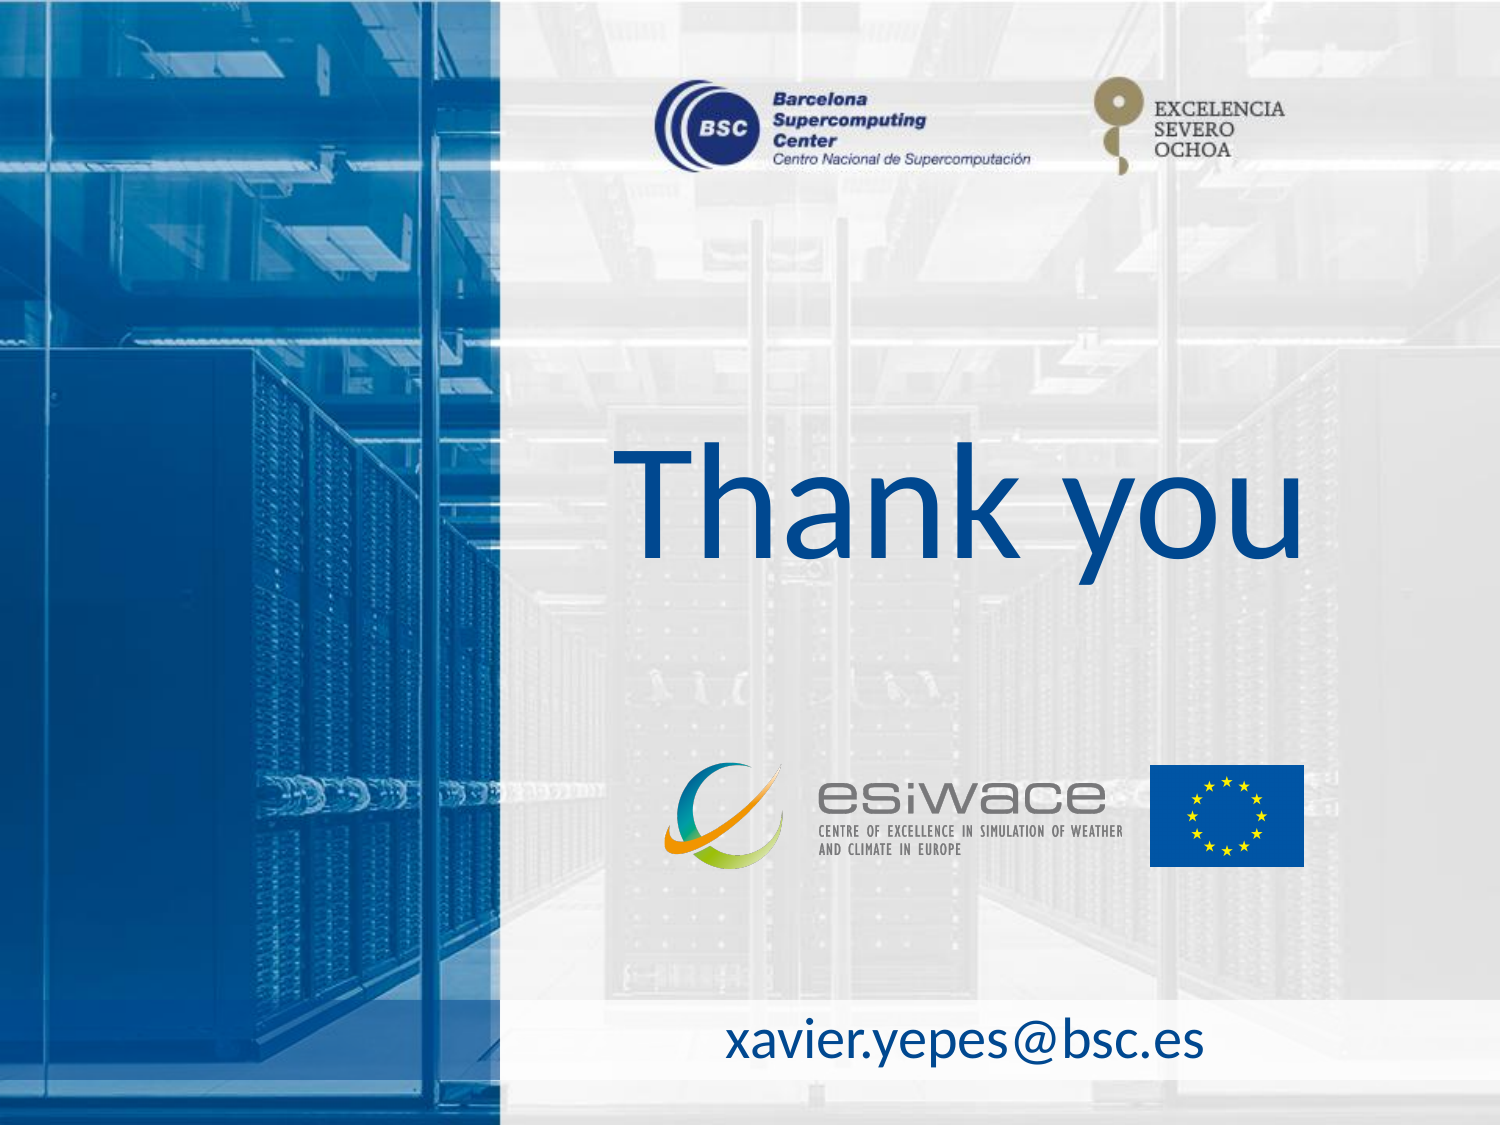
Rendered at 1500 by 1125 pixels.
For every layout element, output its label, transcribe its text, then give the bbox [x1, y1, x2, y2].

title Thank you [567, 259, 1393, 751]
subtitle xavier.yepes@bsc.es [591, 1001, 1341, 1078]
picture [0, 0, 1500, 1125]
